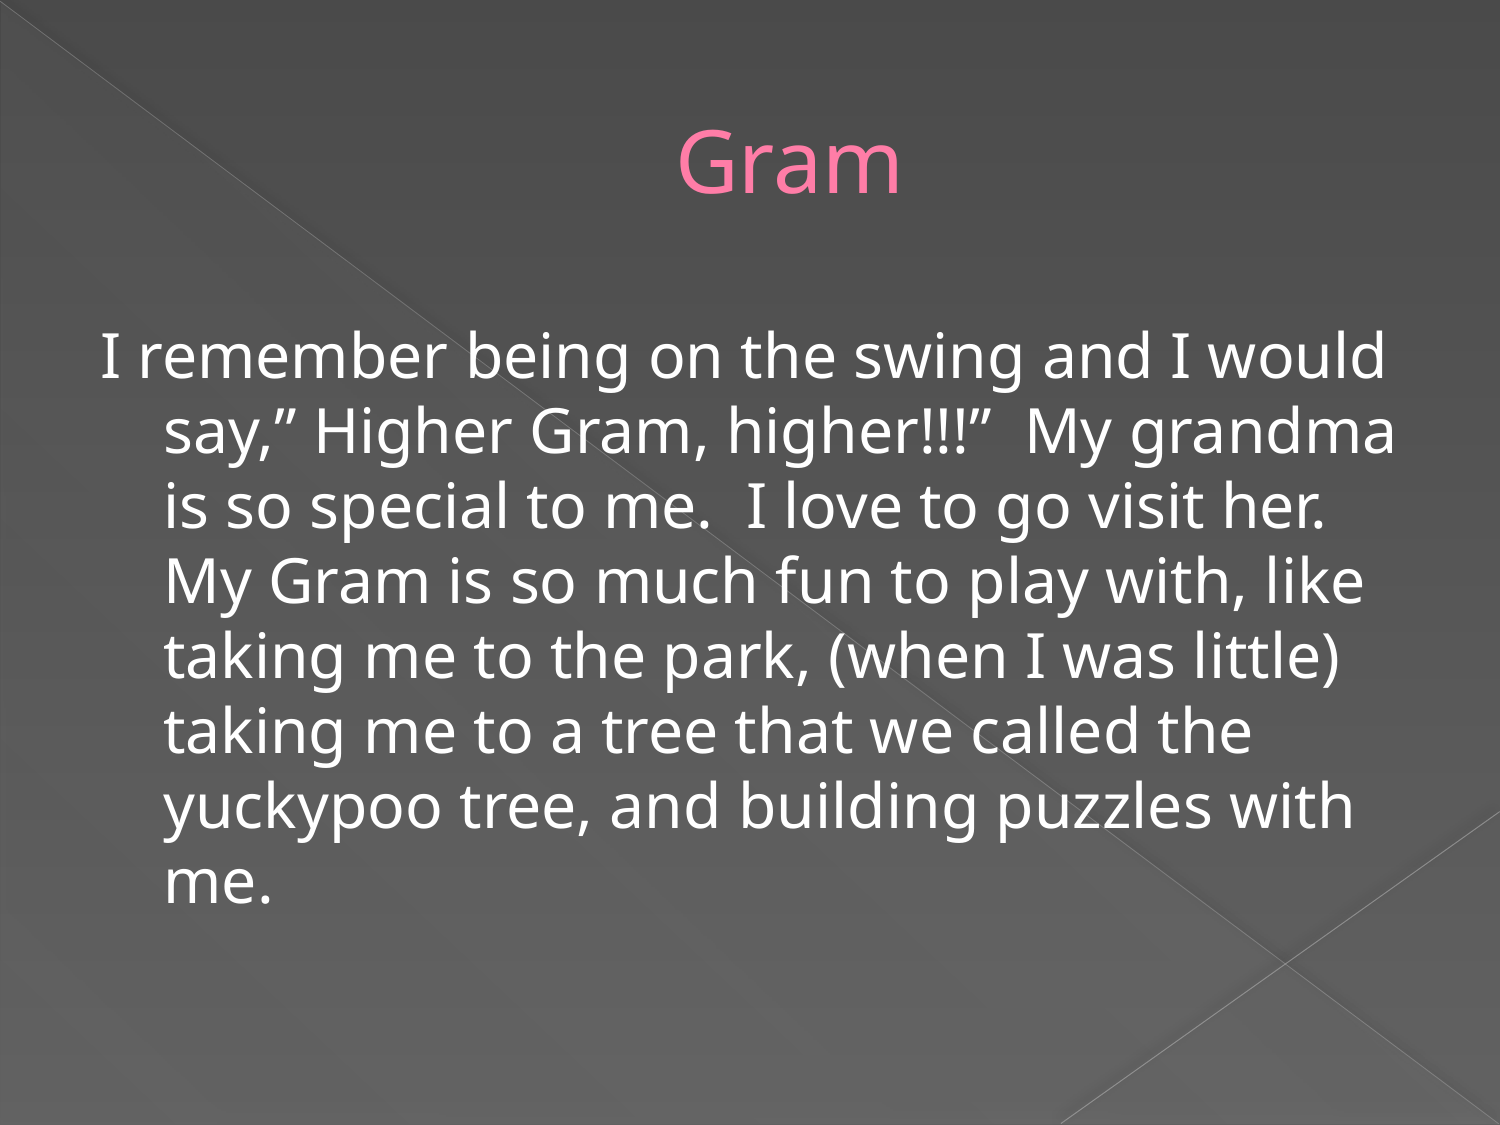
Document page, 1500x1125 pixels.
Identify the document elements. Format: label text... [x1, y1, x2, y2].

title Gram [75, 43, 1425, 274]
list I remember being on the swing and I would say,” Higher Gram, higher!!!” My grandma is so special to me. I love to go visit her. My Gram is so much fun to play with, like taking me to the park, (when I was little) taking me to a tree that we called the yuckypoo tree, and building puzzles with me. [75, 308, 1425, 1059]
